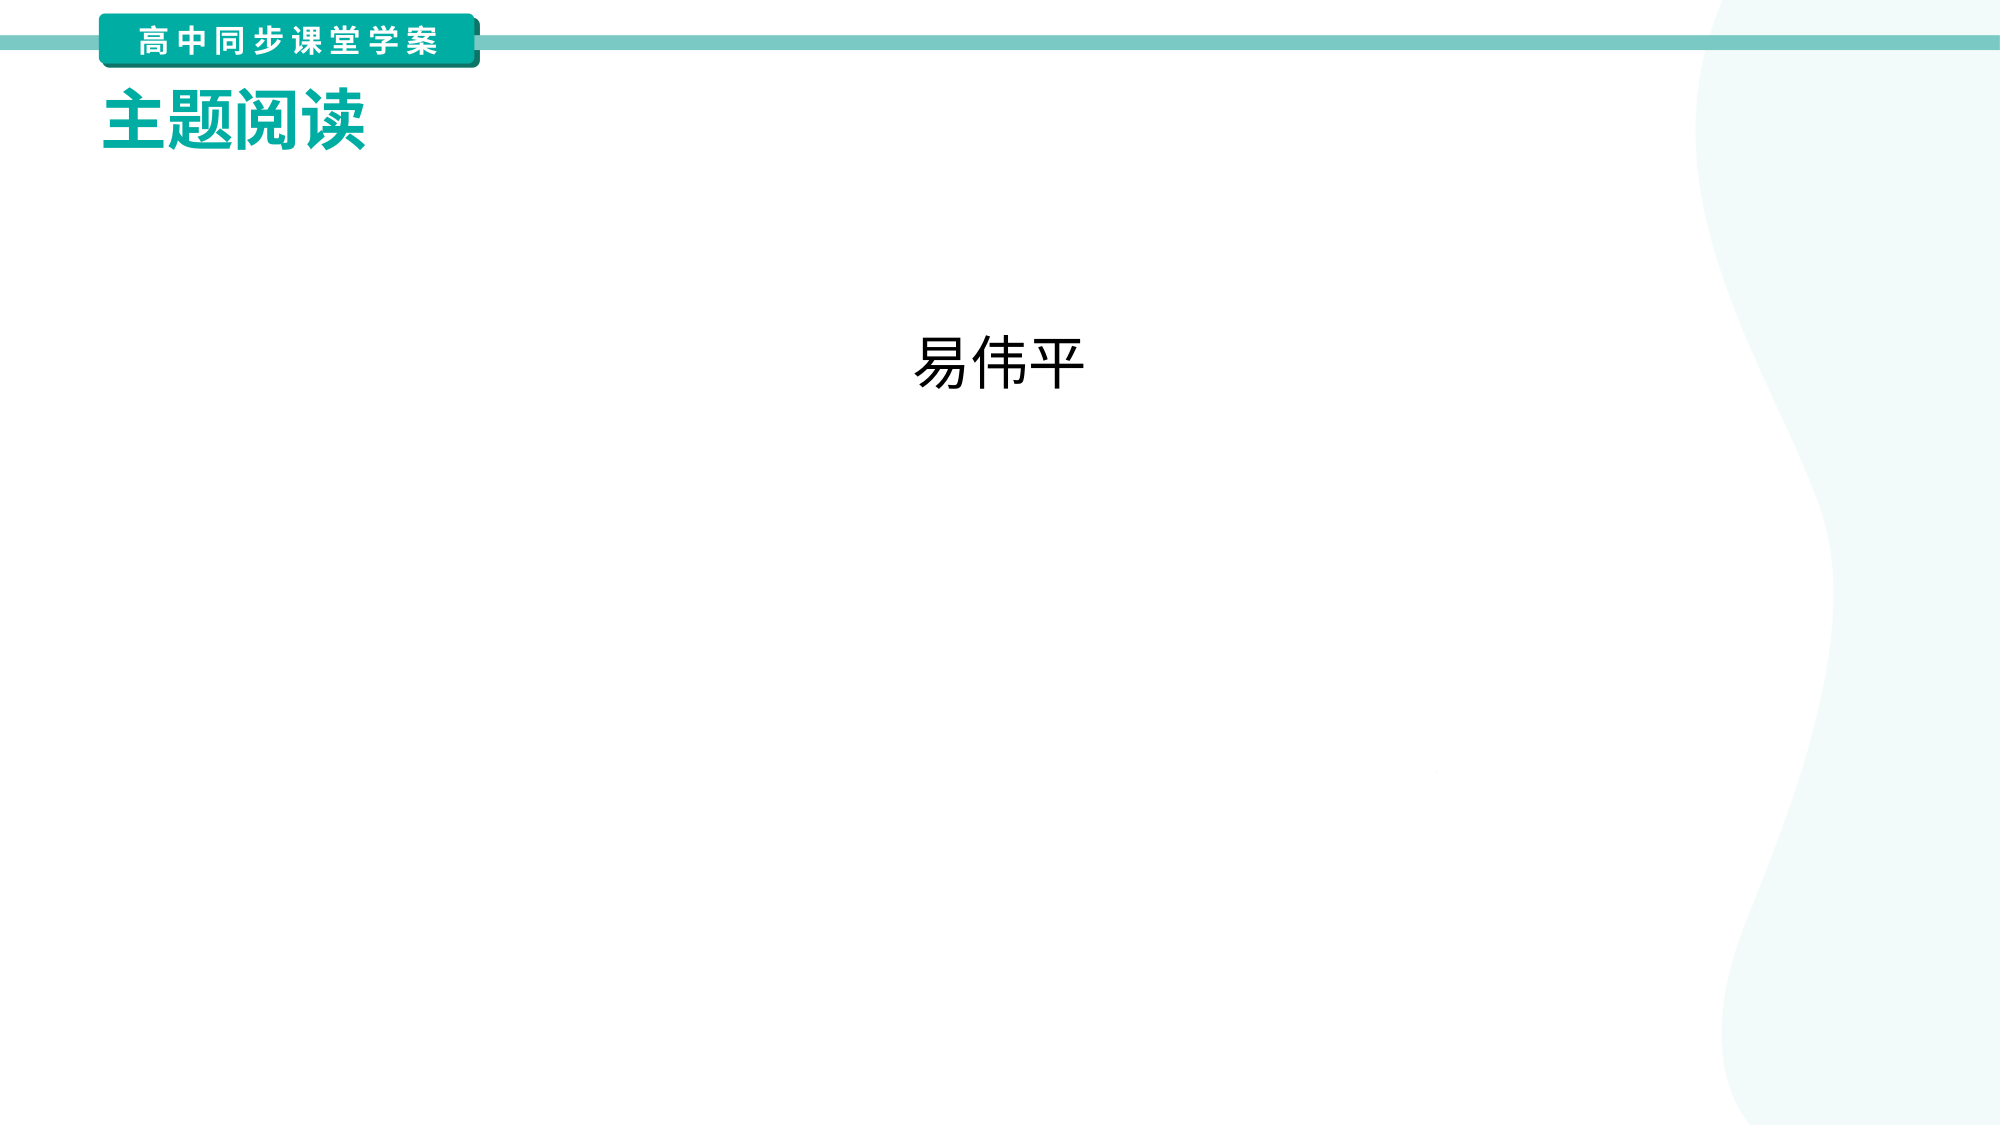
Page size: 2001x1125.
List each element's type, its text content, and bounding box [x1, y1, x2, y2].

text_box 主题阅读 [100, 76, 1899, 223]
picture [0, 0, 2000, 1125]
